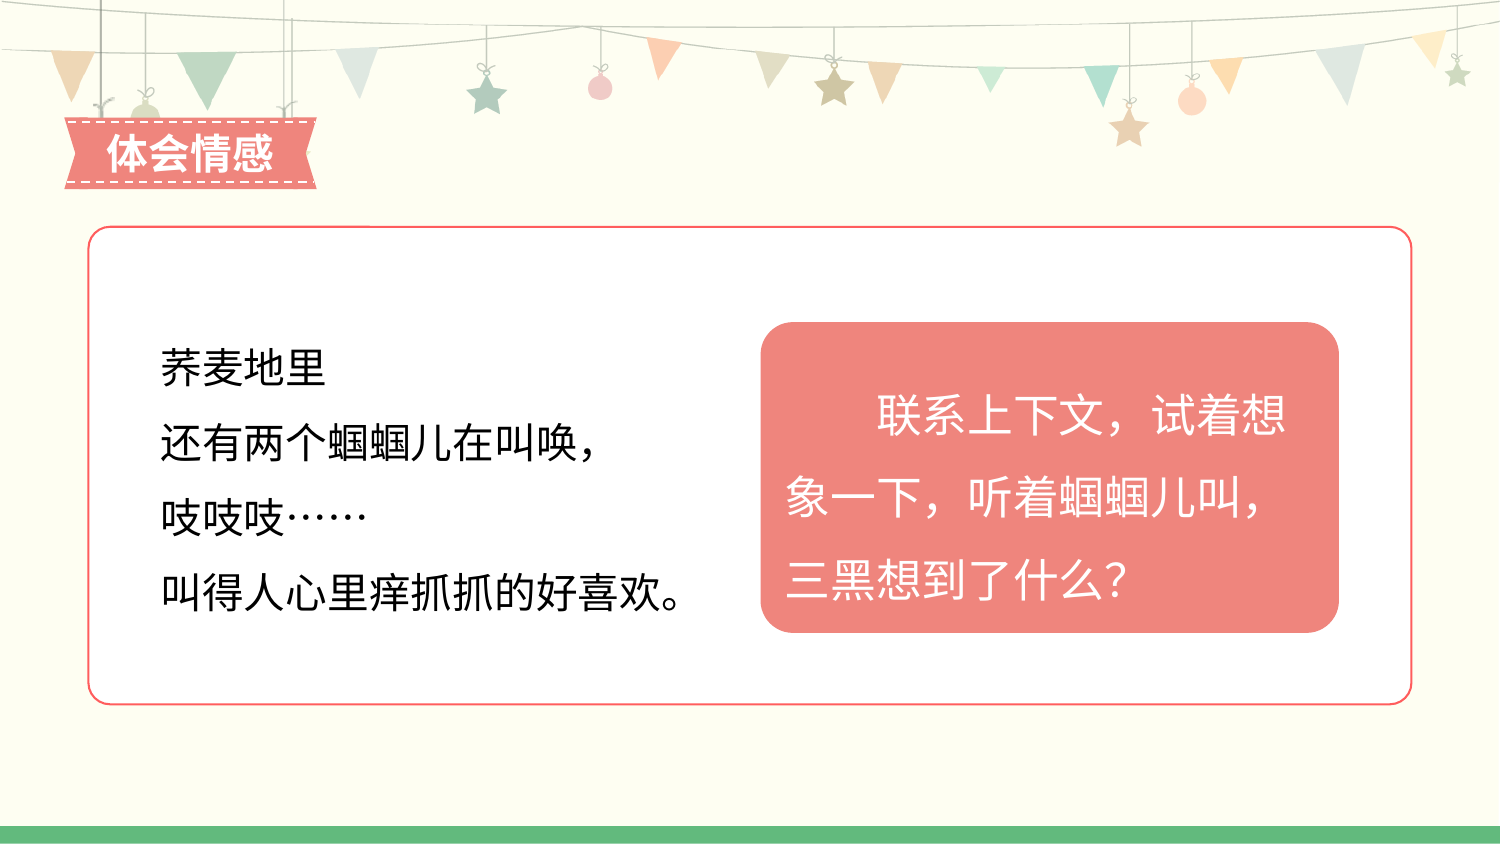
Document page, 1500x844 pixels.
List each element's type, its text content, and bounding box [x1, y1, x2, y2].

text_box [760, 322, 1339, 633]
text_box 荞麦地里 还有两个蝈蝈儿在叫唤， 吱吱吱…… 叫得人心里痒抓抓的好喜欢。 [145, 309, 734, 625]
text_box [64, 0, 317, 190]
text_box [87, 225, 1413, 706]
